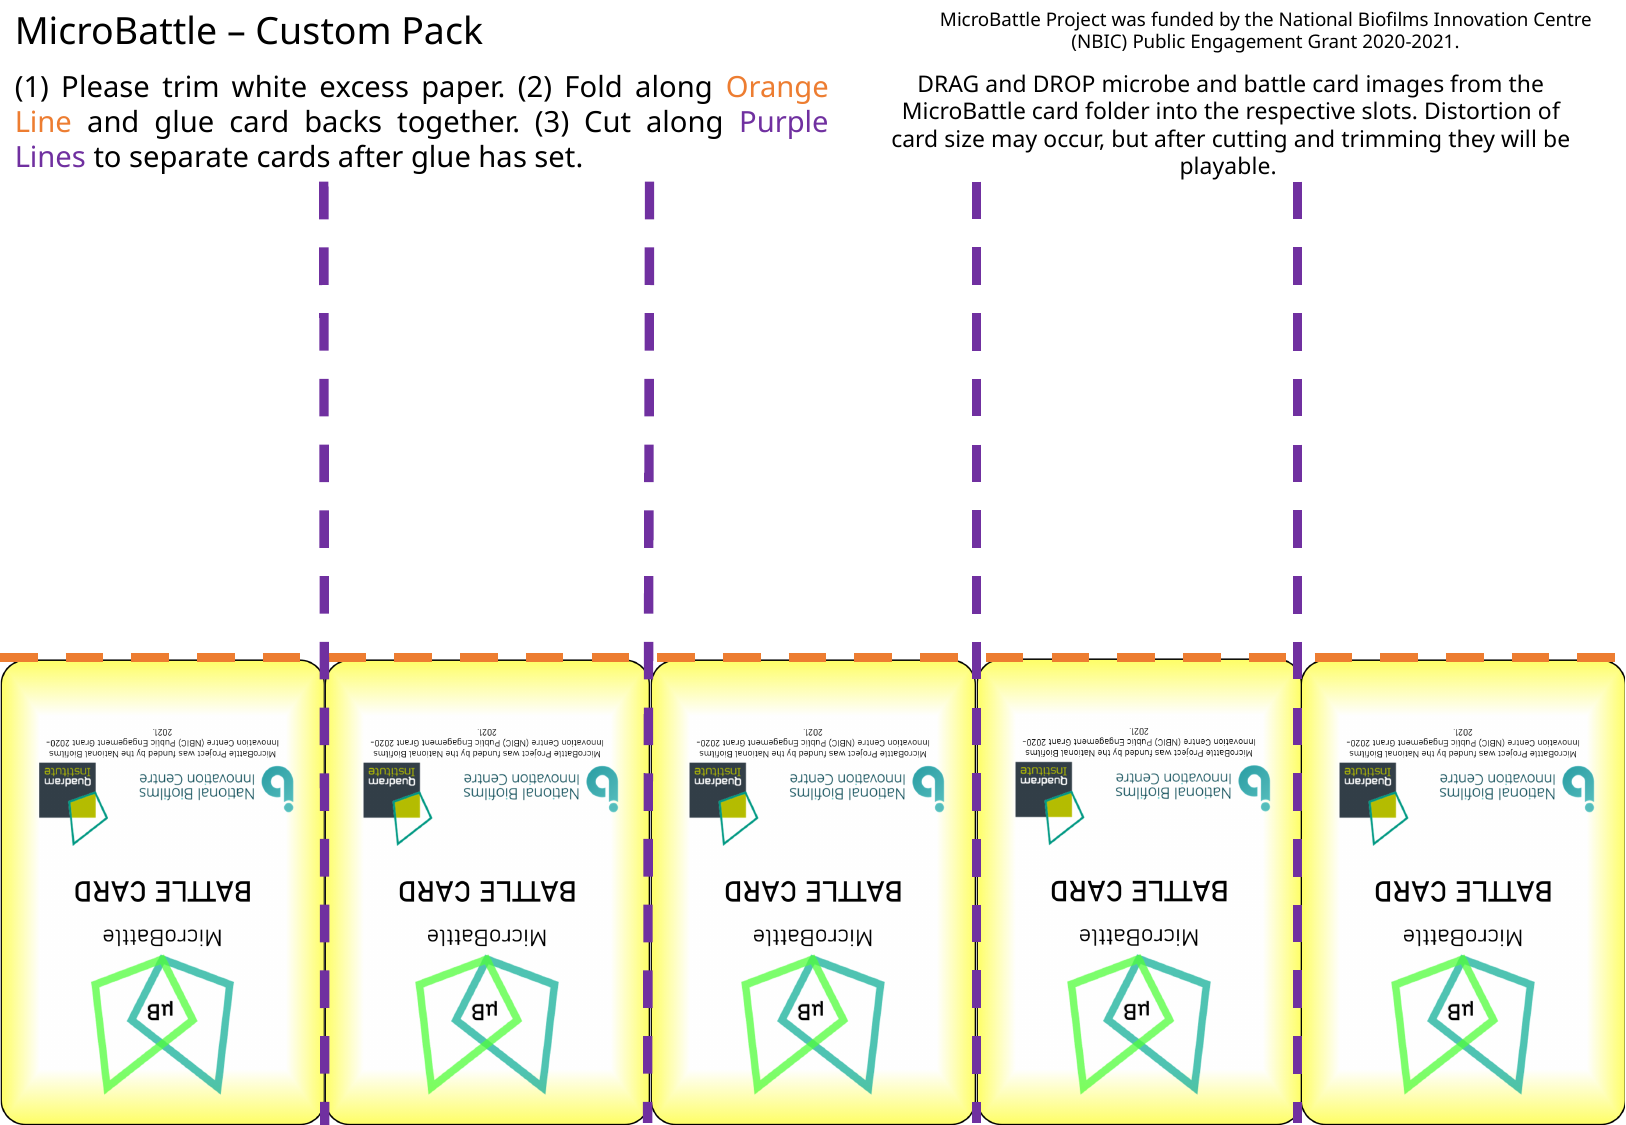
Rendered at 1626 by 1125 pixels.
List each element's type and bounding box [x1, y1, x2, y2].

text_box [0, 0, 1625, 1125]
